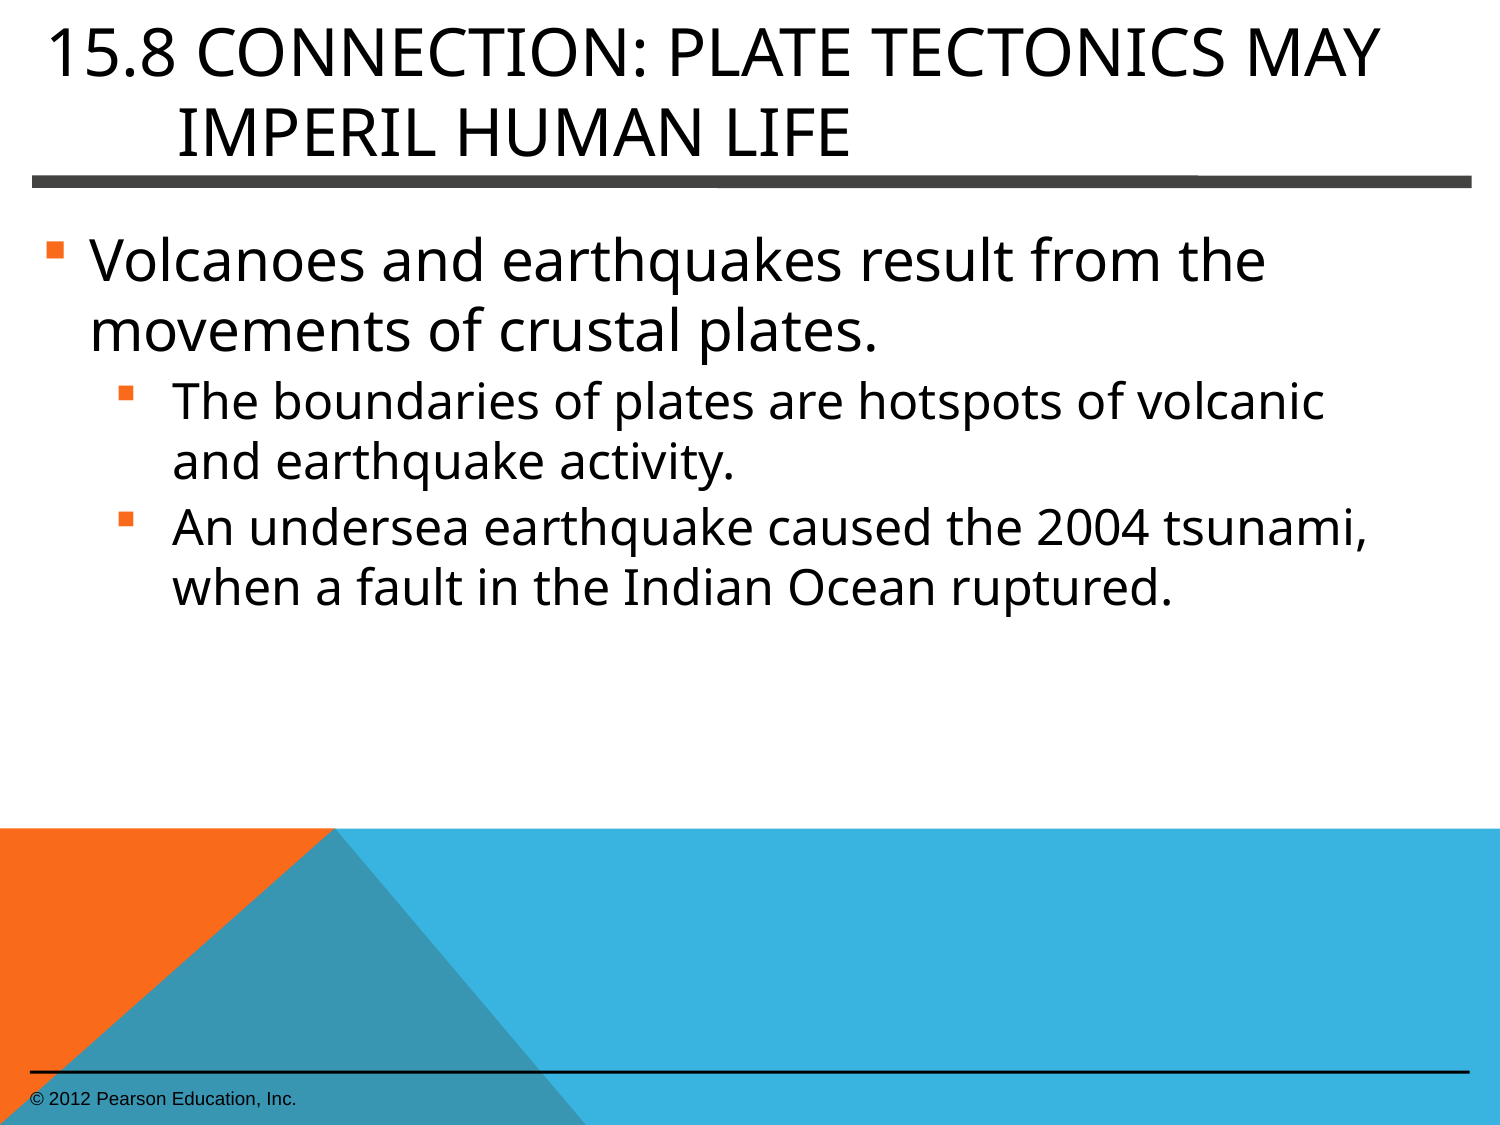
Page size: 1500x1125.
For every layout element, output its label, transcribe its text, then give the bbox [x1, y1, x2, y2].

list Volcanoes and earthquakes result from the movements of crustal plates. The boundaries of plates are hotspots of volcanic and earthquake activity. An undersea earthquake caused the 2004 tsunami, when a fault in the Indian Ocean ruptured. [26, 215, 1427, 1080]
text_box © 2012 Pearson Education, Inc. [29, 1086, 1470, 1110]
title 15.8 CONNECTION: Plate tectonics may imperil human life [30, 0, 1472, 191]
